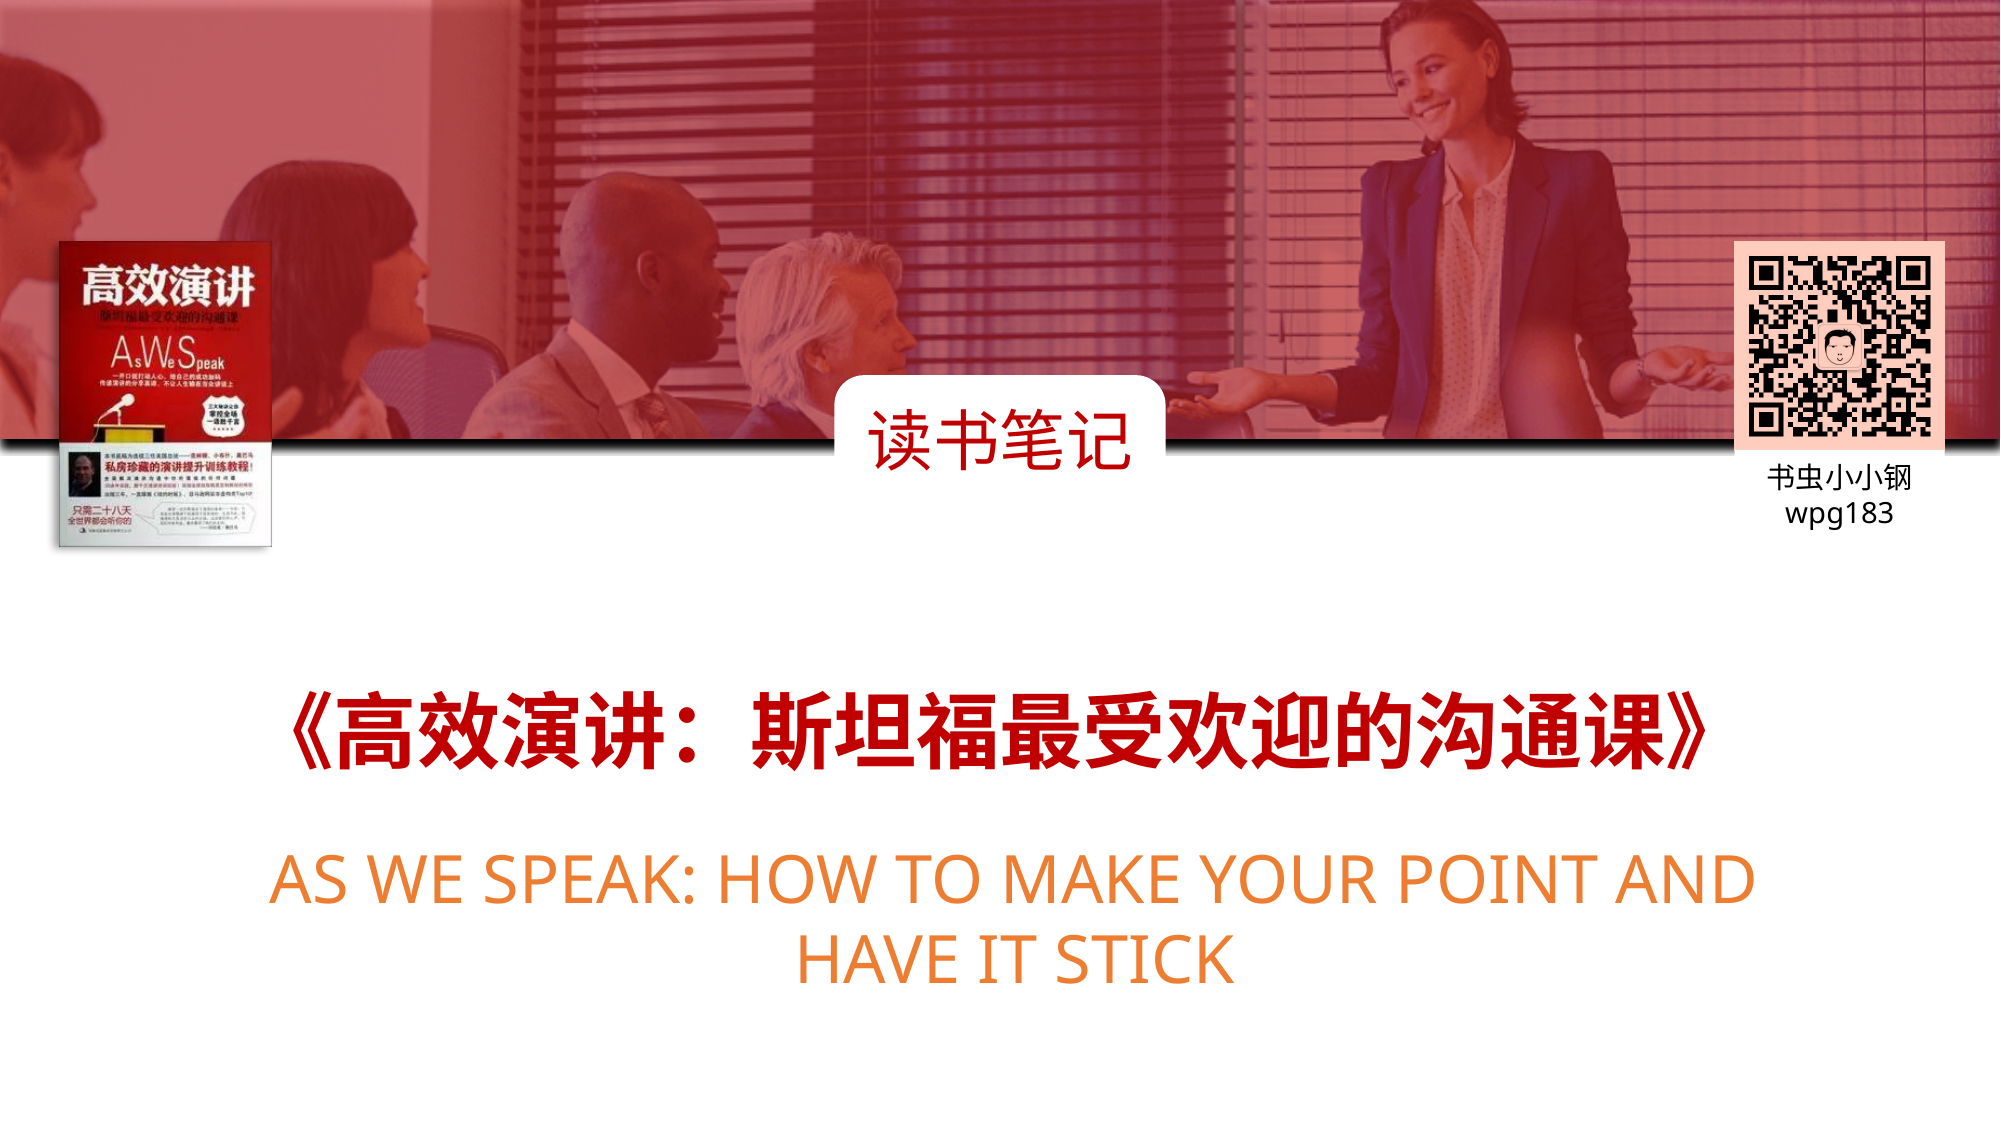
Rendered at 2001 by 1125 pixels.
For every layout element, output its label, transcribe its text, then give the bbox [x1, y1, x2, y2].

text_box 《高效演讲：斯坦福最受欢迎的沟通课》 [203, 671, 1796, 787]
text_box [1734, 241, 1945, 547]
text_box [834, 375, 1166, 504]
picture [59, 241, 272, 547]
text_box AS WE SPEAK: HOW TO MAKE YOUR POINT AND HAVE IT STICK [203, 829, 1825, 1004]
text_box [0, 0, 2000, 439]
